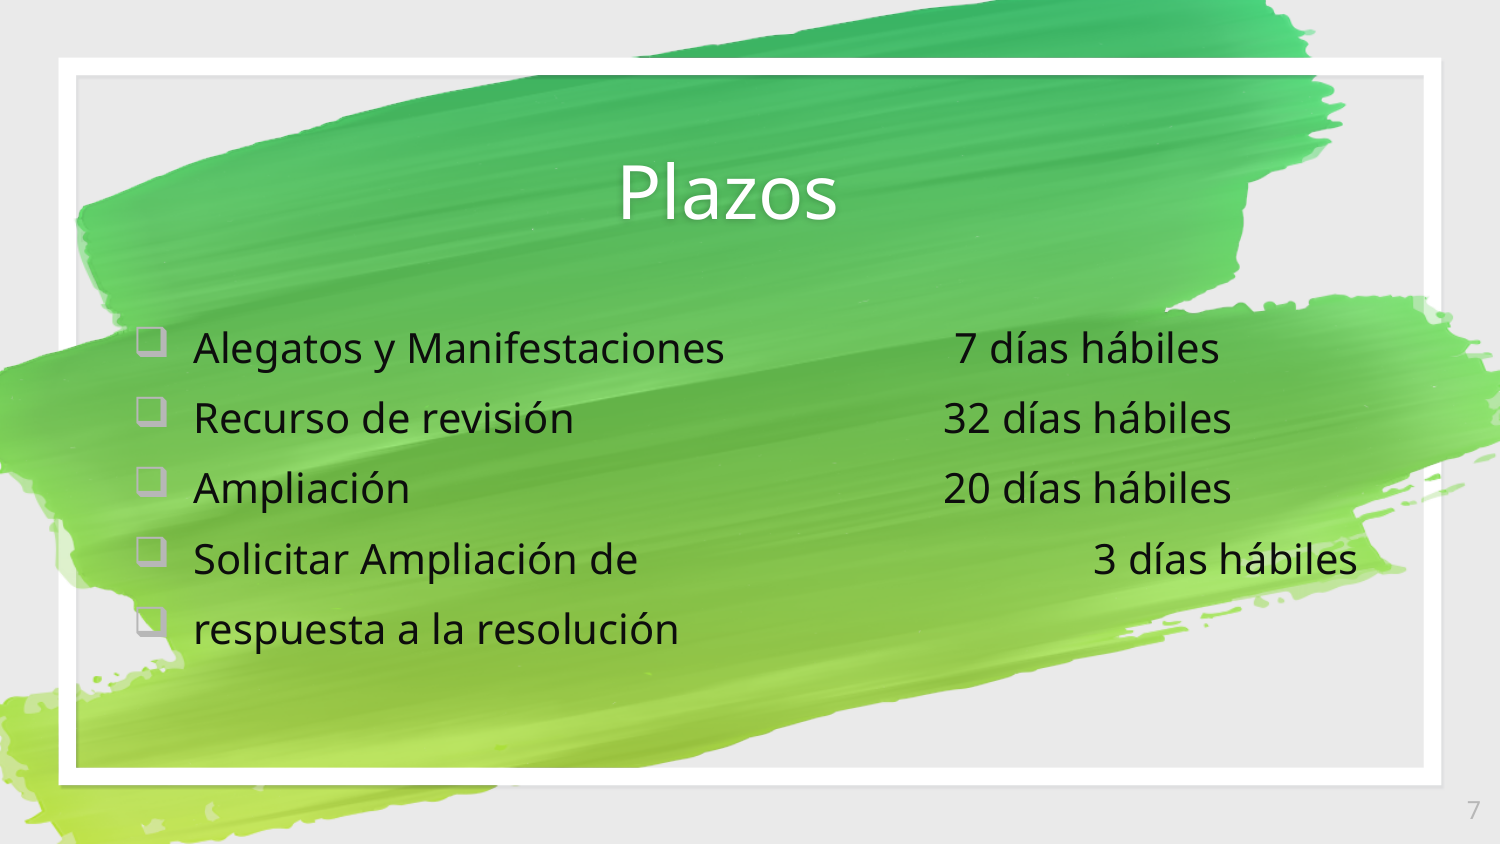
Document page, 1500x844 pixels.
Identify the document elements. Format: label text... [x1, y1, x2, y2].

subtitle Alegatos y Manifestaciones 7 días hábiles Recurso de revisión 32 días hábiles Ampliación 20 días hábiles Solicitar Ampliación de 3 días hábiles respuesta a la resolución [118, 314, 1382, 529]
picture [0, 0, 1500, 844]
title Plazos [96, 94, 1360, 285]
slide_number 7 [1391, 779, 1482, 844]
